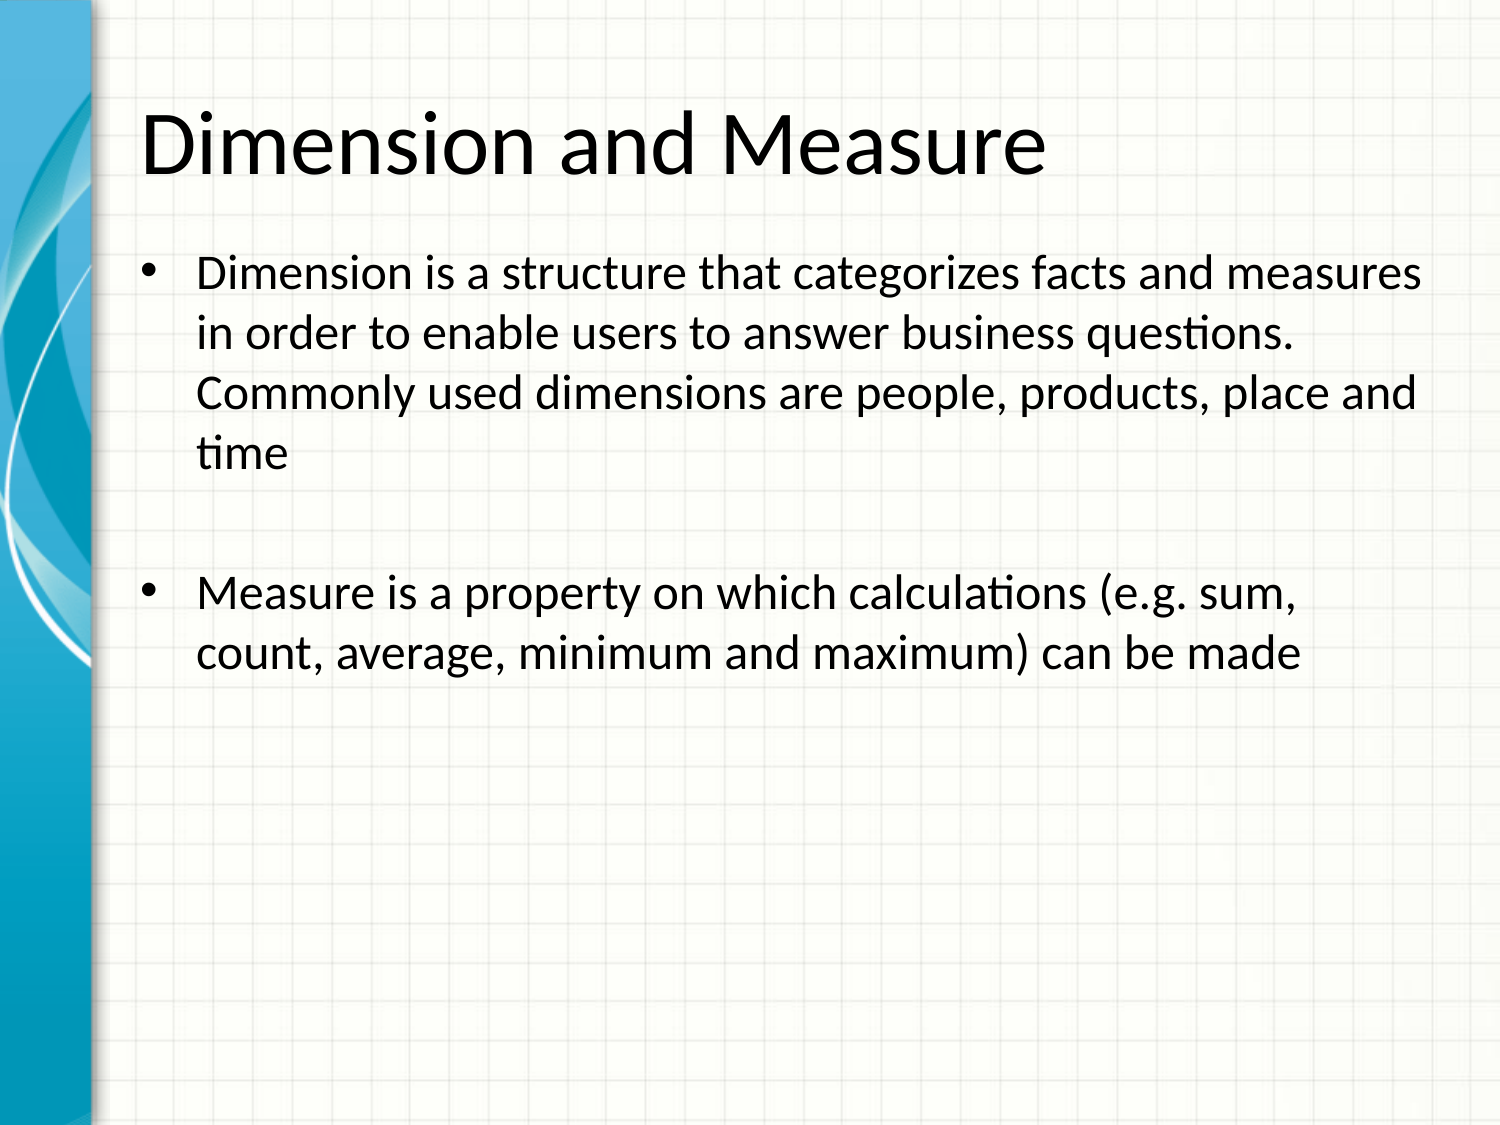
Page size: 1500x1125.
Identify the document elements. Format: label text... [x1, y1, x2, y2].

picture [0, 0, 1500, 1125]
title Dimension and Measure [125, 44, 1450, 231]
list Dimension is a structure that categorizes facts and measures in order to enable users to answer business questions. Commonly used dimensions are people, products, place and time Measure is a property on which calculations (e.g. sum, count, average, minimum and maximum) can be made [125, 231, 1450, 1081]
